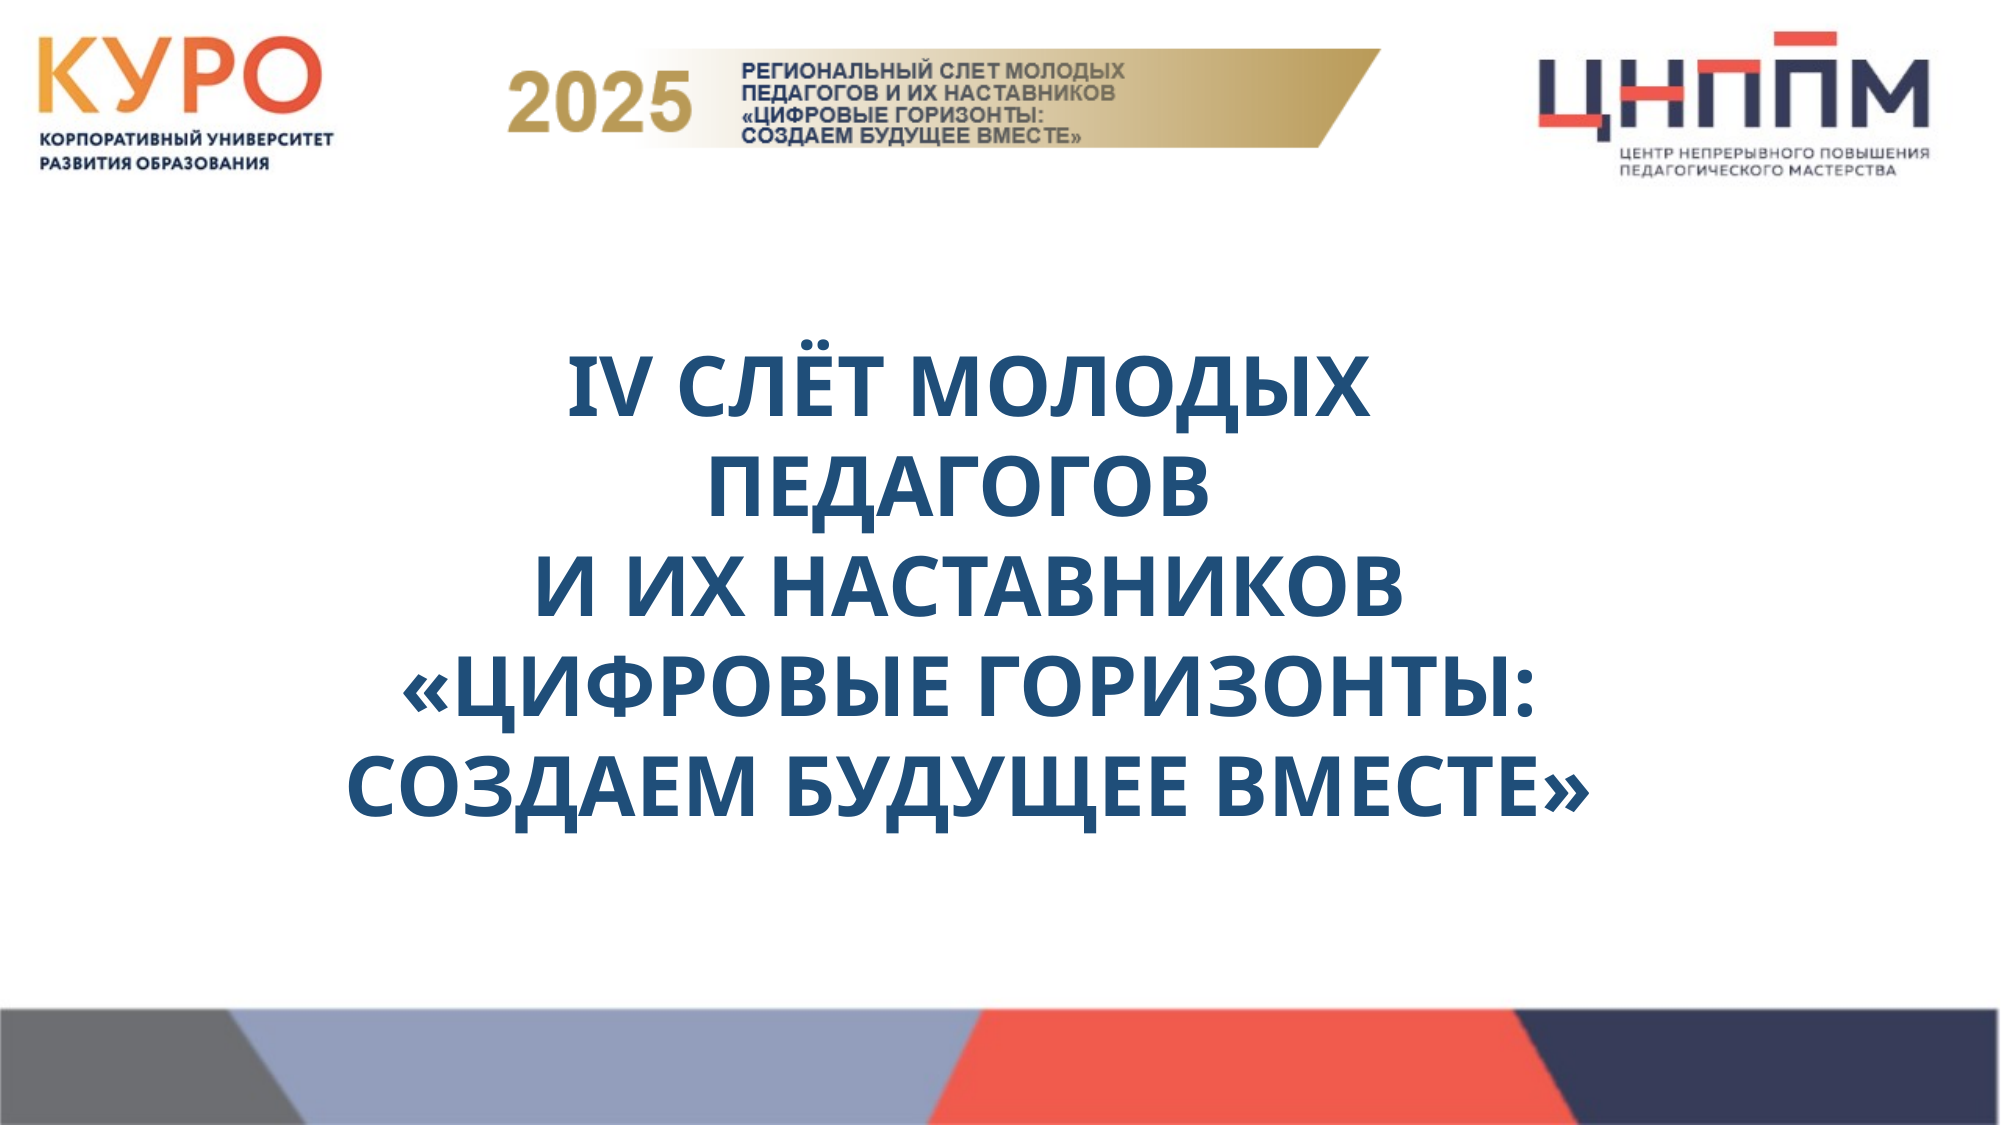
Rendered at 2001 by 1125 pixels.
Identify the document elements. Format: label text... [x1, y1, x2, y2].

picture [0, 0, 2001, 1125]
text_box IV СЛЁТ МОЛОДЫХ ПЕДАГОГОВ И ИХ НАСТАВНИКОВ «ЦИФРОВЫЕ ГОРИЗОНТЫ: СОЗДАЕМ БУДУЩЕЕ ВМЕСТЕ» [327, 325, 1611, 841]
